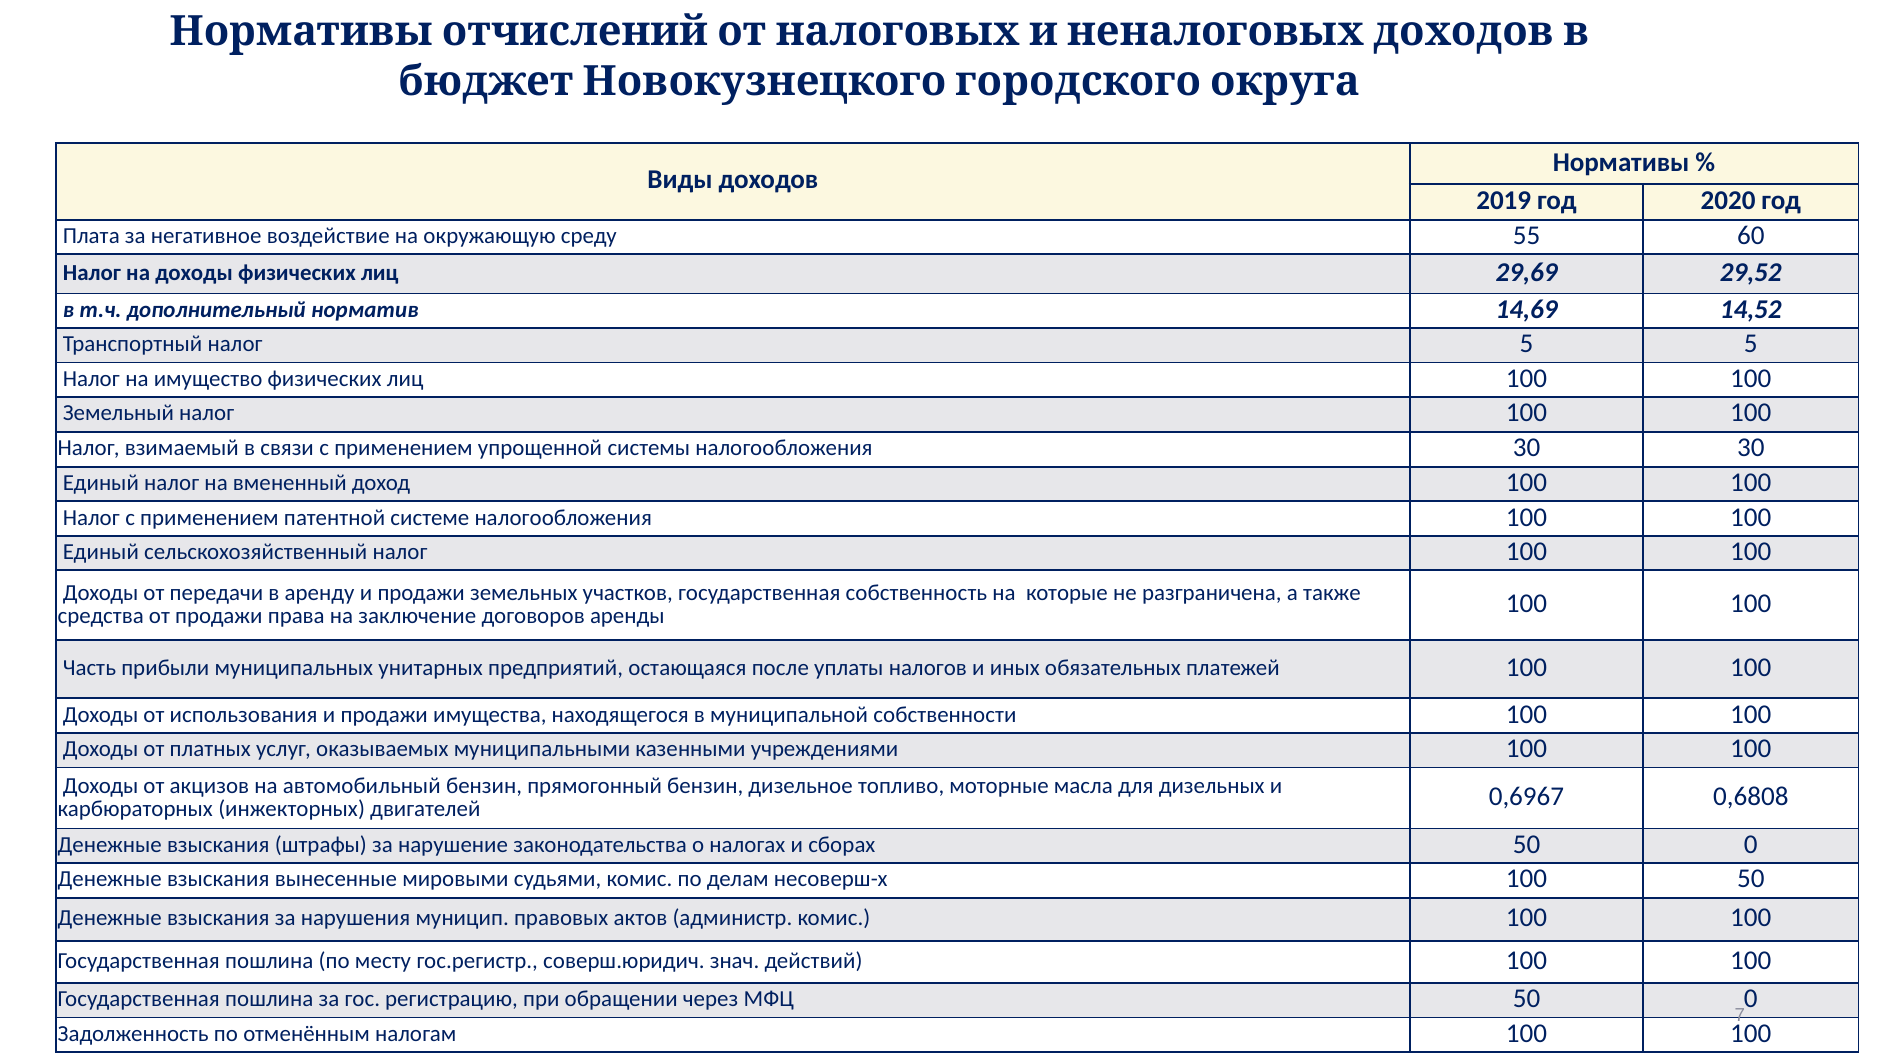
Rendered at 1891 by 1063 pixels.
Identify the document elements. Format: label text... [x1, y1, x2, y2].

table_cell 29,52 [1644, 255, 1858, 293]
table_cell 100 [1644, 571, 1858, 639]
table_cell 100 [1411, 899, 1642, 940]
table_cell Денежные взыскания за нарушения муницип. правовых актов (администр. комис.) [57, 899, 1409, 940]
table_cell Налог с применением патентной системе налогообложения [57, 502, 1409, 535]
table_cell 100 [1411, 537, 1642, 569]
table_cell 100 [1411, 641, 1642, 697]
table_cell 55 [1411, 221, 1642, 253]
table_header Виды доходов [57, 144, 1409, 219]
table_cell 60 [1644, 221, 1858, 253]
table_cell 100 [1644, 502, 1858, 535]
table_cell Единый сельскохозяйственный налог [57, 537, 1409, 569]
table_cell 100 [1644, 899, 1858, 940]
table_cell 0 [1644, 984, 1858, 1017]
table_cell Задолженность по отменённым налогам [57, 1018, 1409, 1051]
table_cell 100 [1411, 734, 1642, 767]
table_cell Налог, взимаемый в связи с применением упрощенной системы налогообложения [57, 433, 1409, 466]
table_cell 29,69 [1411, 255, 1642, 293]
table_cell 100 [1644, 363, 1858, 396]
table_cell в т.ч. дополнительный норматив [57, 294, 1409, 327]
table_cell 50 [1644, 864, 1858, 897]
table_cell 100 [1644, 537, 1858, 569]
table_cell 100 [1411, 571, 1642, 639]
table_cell 30 [1411, 433, 1642, 466]
table_cell 2019 год [1411, 185, 1642, 219]
table_cell Доходы от использования и продажи имущества, находящегося в муниципальной собственности [57, 699, 1409, 732]
table_cell 100 [1644, 398, 1858, 431]
table_cell 100 [1644, 641, 1858, 697]
table_cell 50 [1411, 829, 1642, 862]
table_cell 100 [1411, 1042, 1642, 1051]
table_cell 2020 год [1644, 185, 1858, 219]
table_cell 100 [1411, 363, 1642, 396]
table_cell Плата за негативное воздействие на окружающую среду [57, 221, 1409, 253]
table_cell 14,69 [1411, 294, 1642, 327]
table_cell 100 [1644, 734, 1858, 767]
table_cell Земельный налог [57, 398, 1409, 431]
slide_number 7 [1334, 985, 1761, 1042]
table_cell 5 [1411, 329, 1642, 362]
table_cell 14,52 [1644, 294, 1858, 327]
table_cell 100 [1644, 1018, 1858, 1051]
table_cell 100 [1411, 398, 1642, 431]
table_cell Налог на имущество физических лиц [57, 363, 1409, 396]
table_cell Доходы от акцизов на автомобильный бензин, прямогонный бензин, дизельное топливо, моторные масла для дизельных и карбюраторных (инжекторных) двигателей [57, 768, 1409, 828]
table_cell 100 [1411, 699, 1642, 732]
table_cell 100 [1644, 699, 1858, 732]
table_cell Доходы от передачи в аренду и продажи земельных участков, государственная собственность на которые не разграничена, а также средства от продажи права на заключение договоров аренды [57, 571, 1409, 639]
table_cell Налог на доходы физических лиц [57, 255, 1409, 293]
table_cell 100 [1411, 864, 1642, 897]
table_header Нормативы % [1411, 144, 1858, 183]
table_cell Денежные взыскания (штрафы) за нарушение законодательства о налогах и сборах [57, 829, 1409, 862]
table_cell Часть прибыли муниципальных унитарных предприятий, остающаяся после уплаты налогов и иных обязательных платежей [57, 641, 1409, 697]
table_cell 0 [1644, 829, 1858, 862]
table_cell Доходы от платных услуг, оказываемых муниципальными казенными учреждениями [57, 734, 1409, 767]
table_cell Транспортный налог [57, 329, 1409, 362]
text_box Нормативы отчислений от налоговых и неналоговых доходов в бюджет Новокузнецкого городского округа [125, 0, 1634, 112]
table_cell Государственная пошлина (по месту гос.регистр., соверш.юридич. знач. действий) [57, 942, 1409, 982]
table_cell 0,6967 [1411, 768, 1642, 828]
table_cell 100 [1644, 468, 1858, 500]
table_cell Государственная пошлина за гос. регистрацию, при обращении через МФЦ [57, 984, 1409, 1017]
table_cell 0,6808 [1644, 768, 1858, 828]
table_cell Денежные взыскания вынесенные мировыми судьями, комис. по делам несоверш-х [57, 864, 1409, 897]
table_cell 100 [1411, 502, 1642, 535]
table_cell Единый налог на вмененный доход [57, 468, 1409, 500]
table_cell 30 [1644, 433, 1858, 466]
table_cell 100 [1411, 468, 1642, 500]
table_cell 100 [1644, 942, 1858, 982]
table_cell 5 [1644, 329, 1858, 362]
table_cell 100 [1411, 942, 1642, 982]
